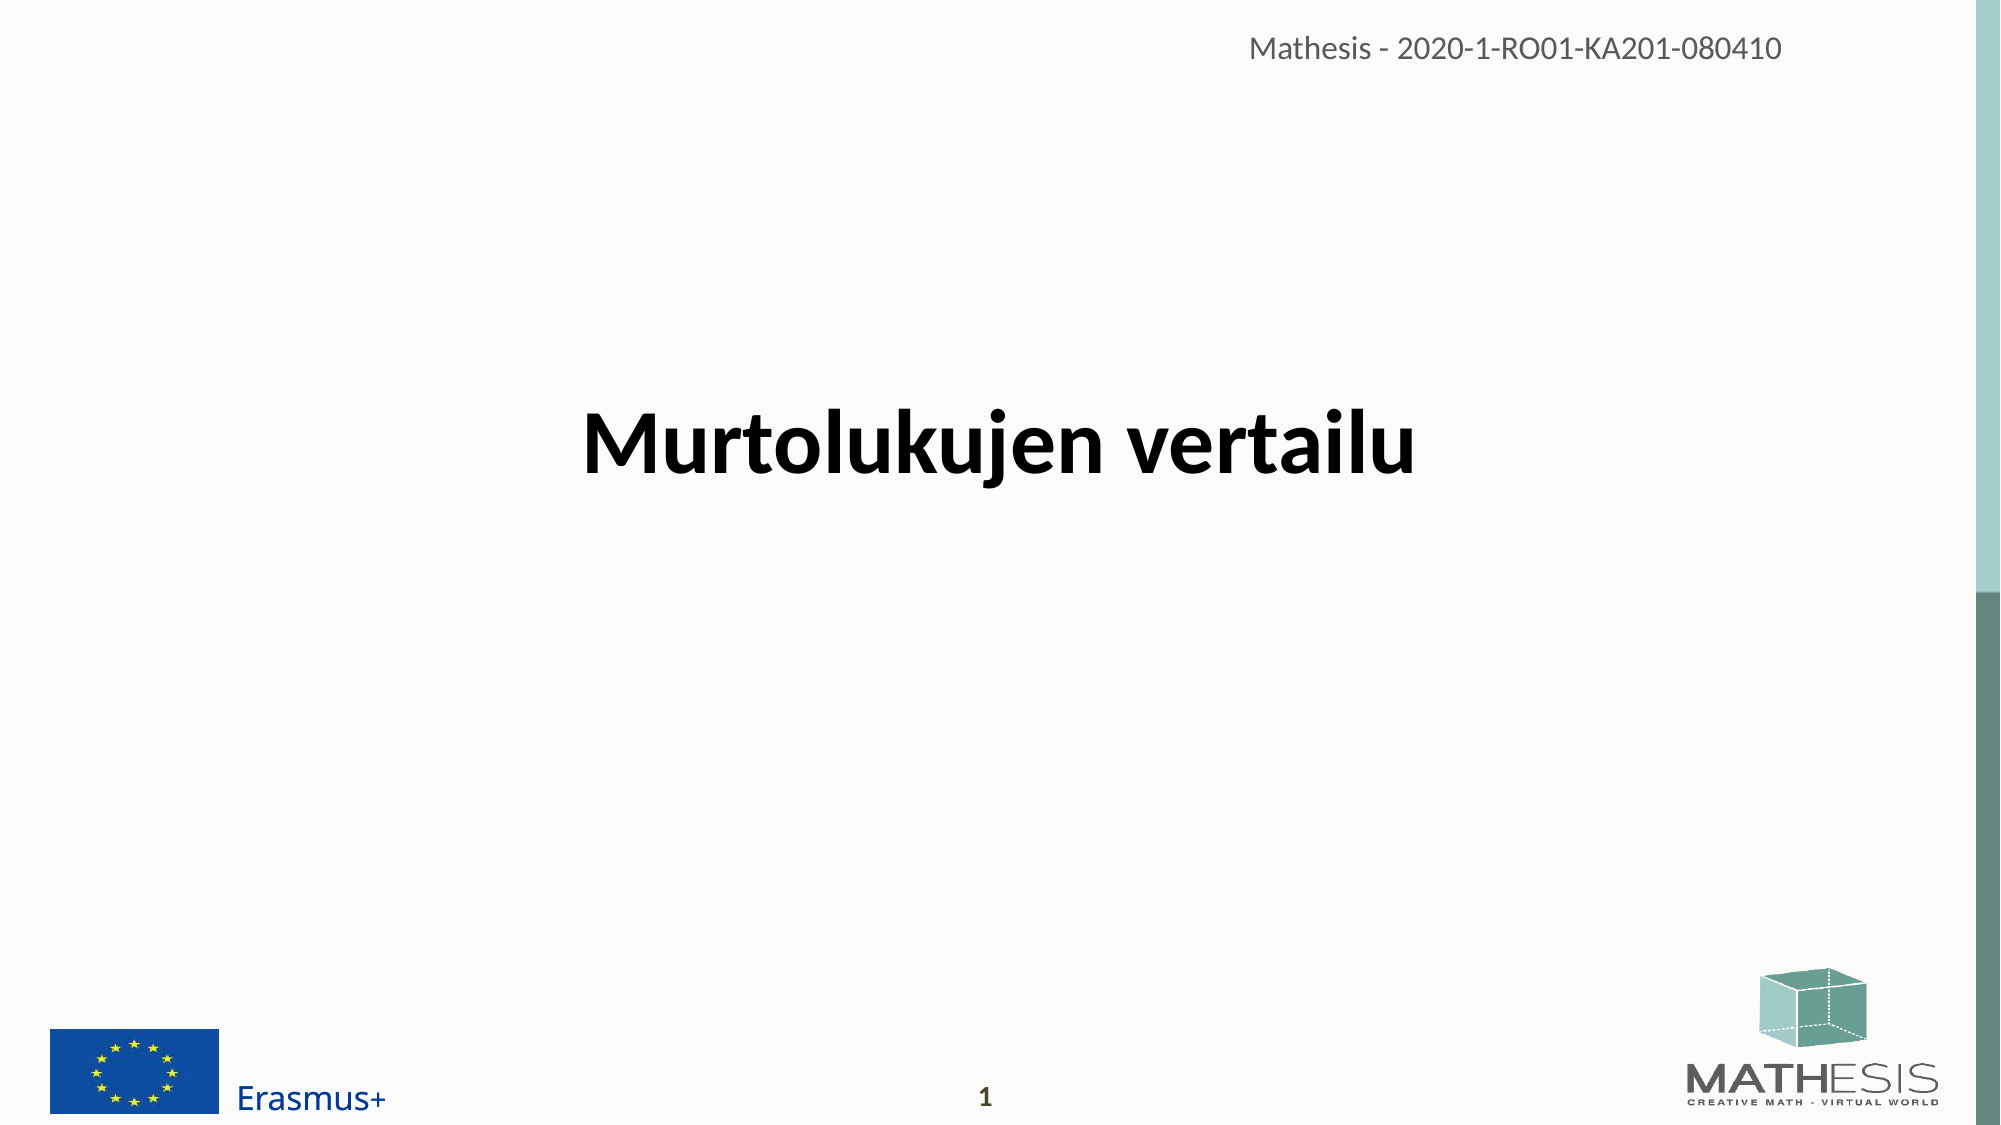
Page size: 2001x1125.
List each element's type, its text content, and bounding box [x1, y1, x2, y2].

title Murtolukujen vertailu [99, 375, 1900, 563]
picture [50, 1029, 219, 1114]
